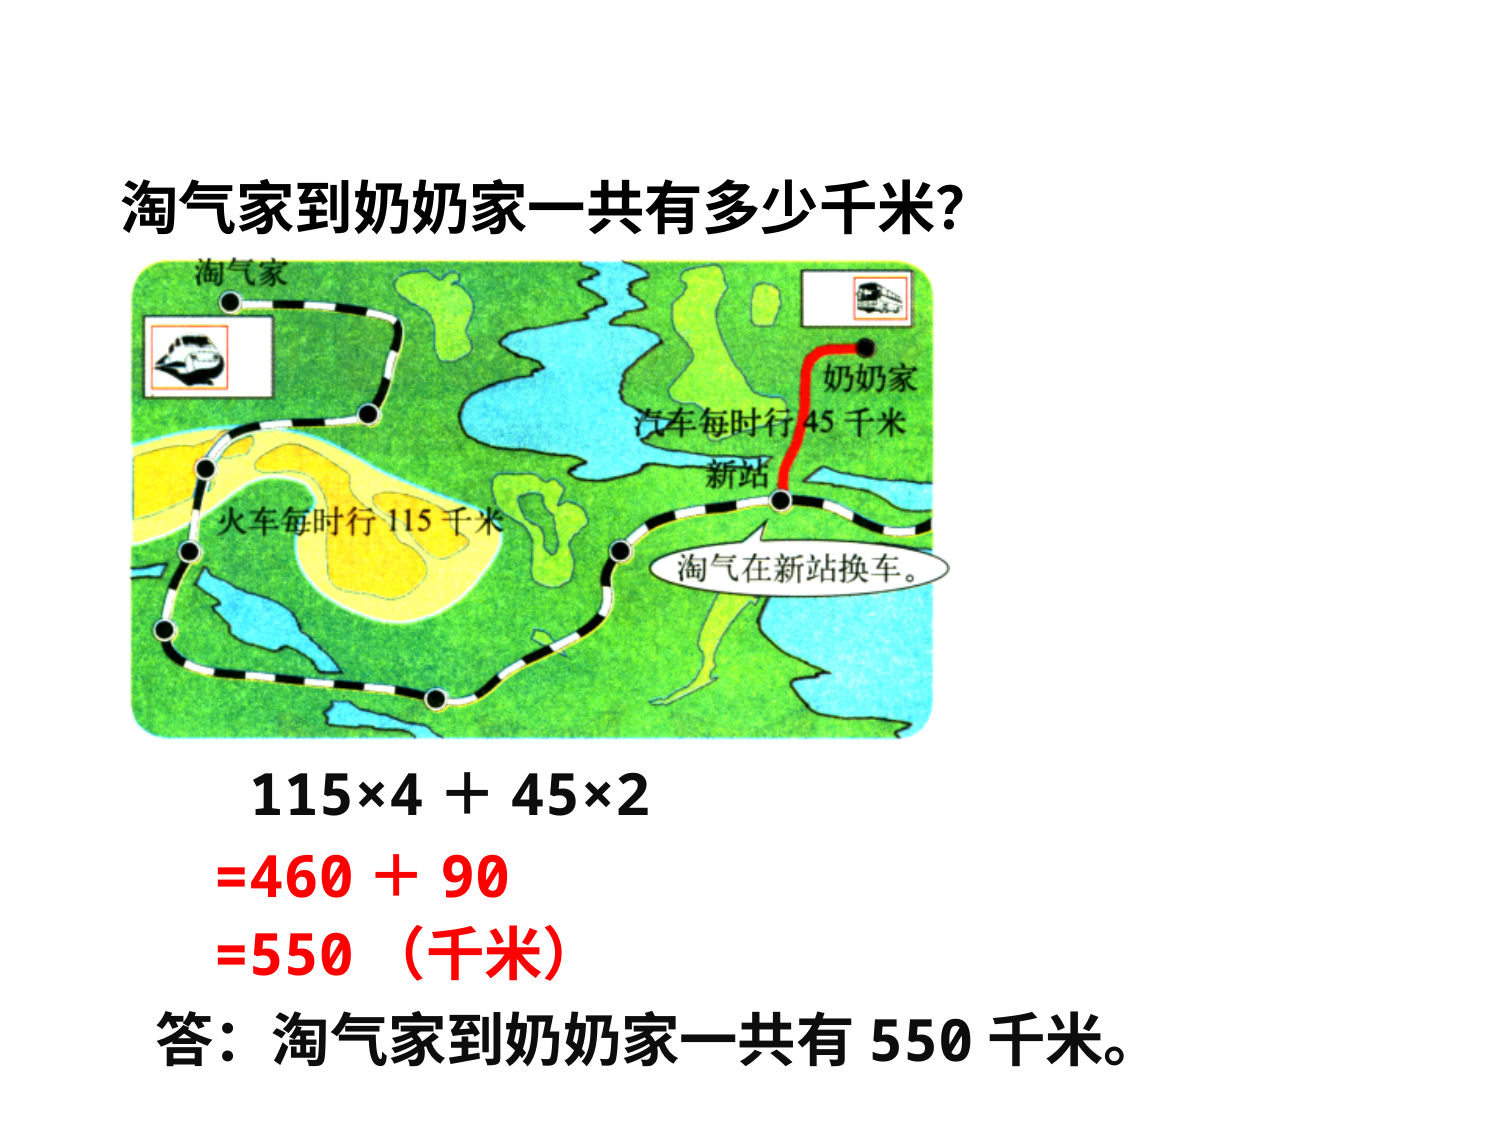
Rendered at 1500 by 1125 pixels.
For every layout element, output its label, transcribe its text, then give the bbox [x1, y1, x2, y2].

text_box =460＋90 [199, 832, 797, 910]
text_box =550（千米） [199, 910, 797, 995]
picture [128, 257, 950, 743]
text_box 115×4＋45×2 [234, 750, 832, 835]
text_box 答：淘气家到奶奶家一共有550千米。 [140, 996, 1301, 1081]
text_box 淘气家到奶奶家一共有多少千米？ [105, 164, 1348, 249]
